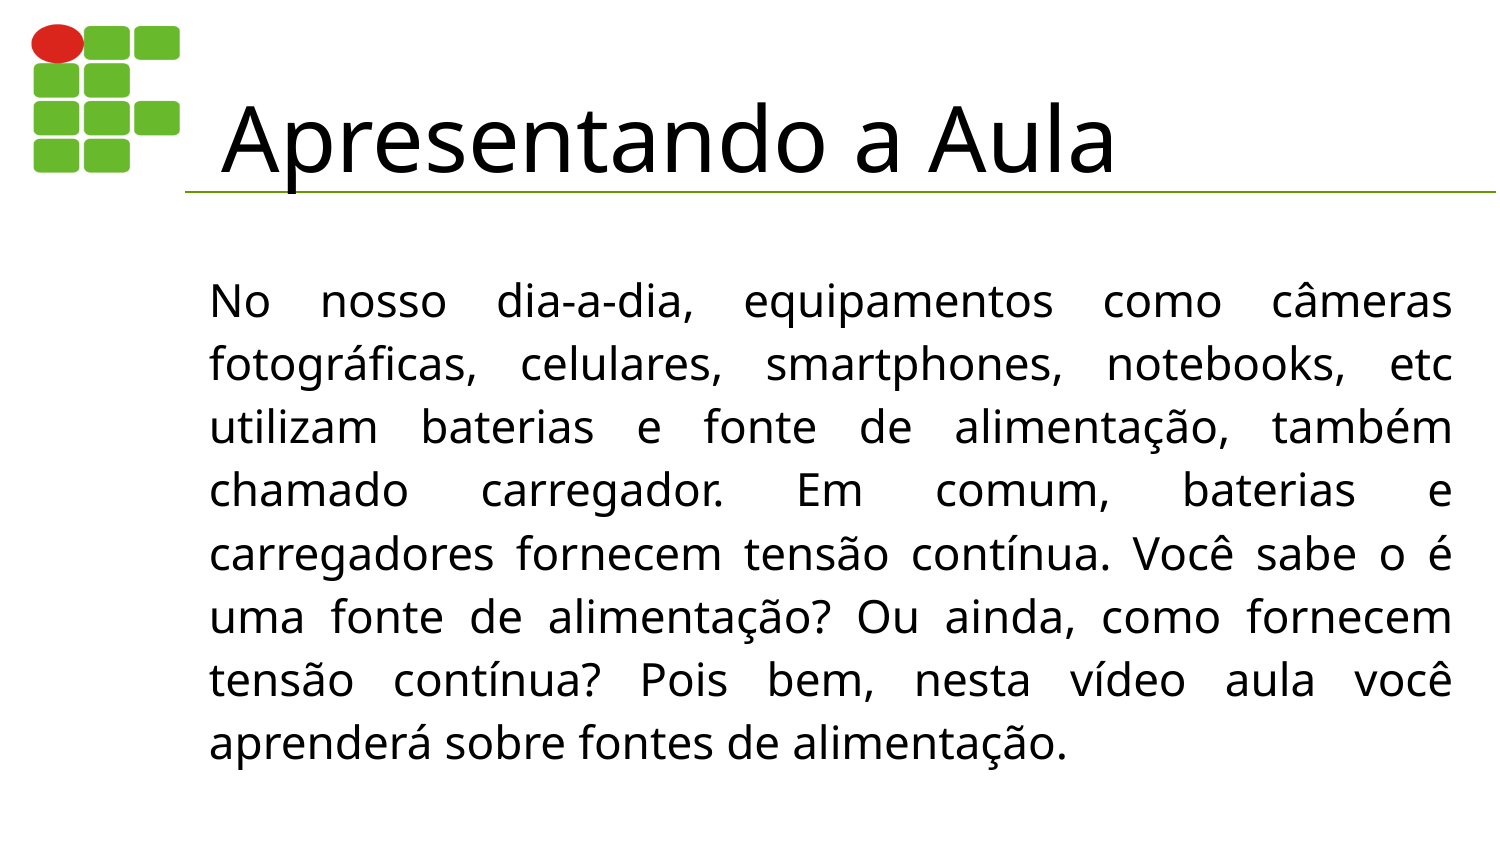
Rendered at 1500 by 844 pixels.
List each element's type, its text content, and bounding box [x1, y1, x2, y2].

title Apresentando a Aula [206, 26, 1468, 207]
picture [29, 23, 182, 174]
list No nosso dia-a-dia, equipamentos como câmeras fotográficas, celulares, smartphones, notebooks, etc utilizam baterias e fonte de alimentação, também chamado carregador. Em comum, baterias e carregadores fornecem tensão contínua. Você sabe o é uma fonte de alimentação? Ou ainda, como fornecem tensão contínua? Pois bem, nesta vídeo aula você aprenderá sobre fontes de alimentação. [193, 248, 1469, 755]
